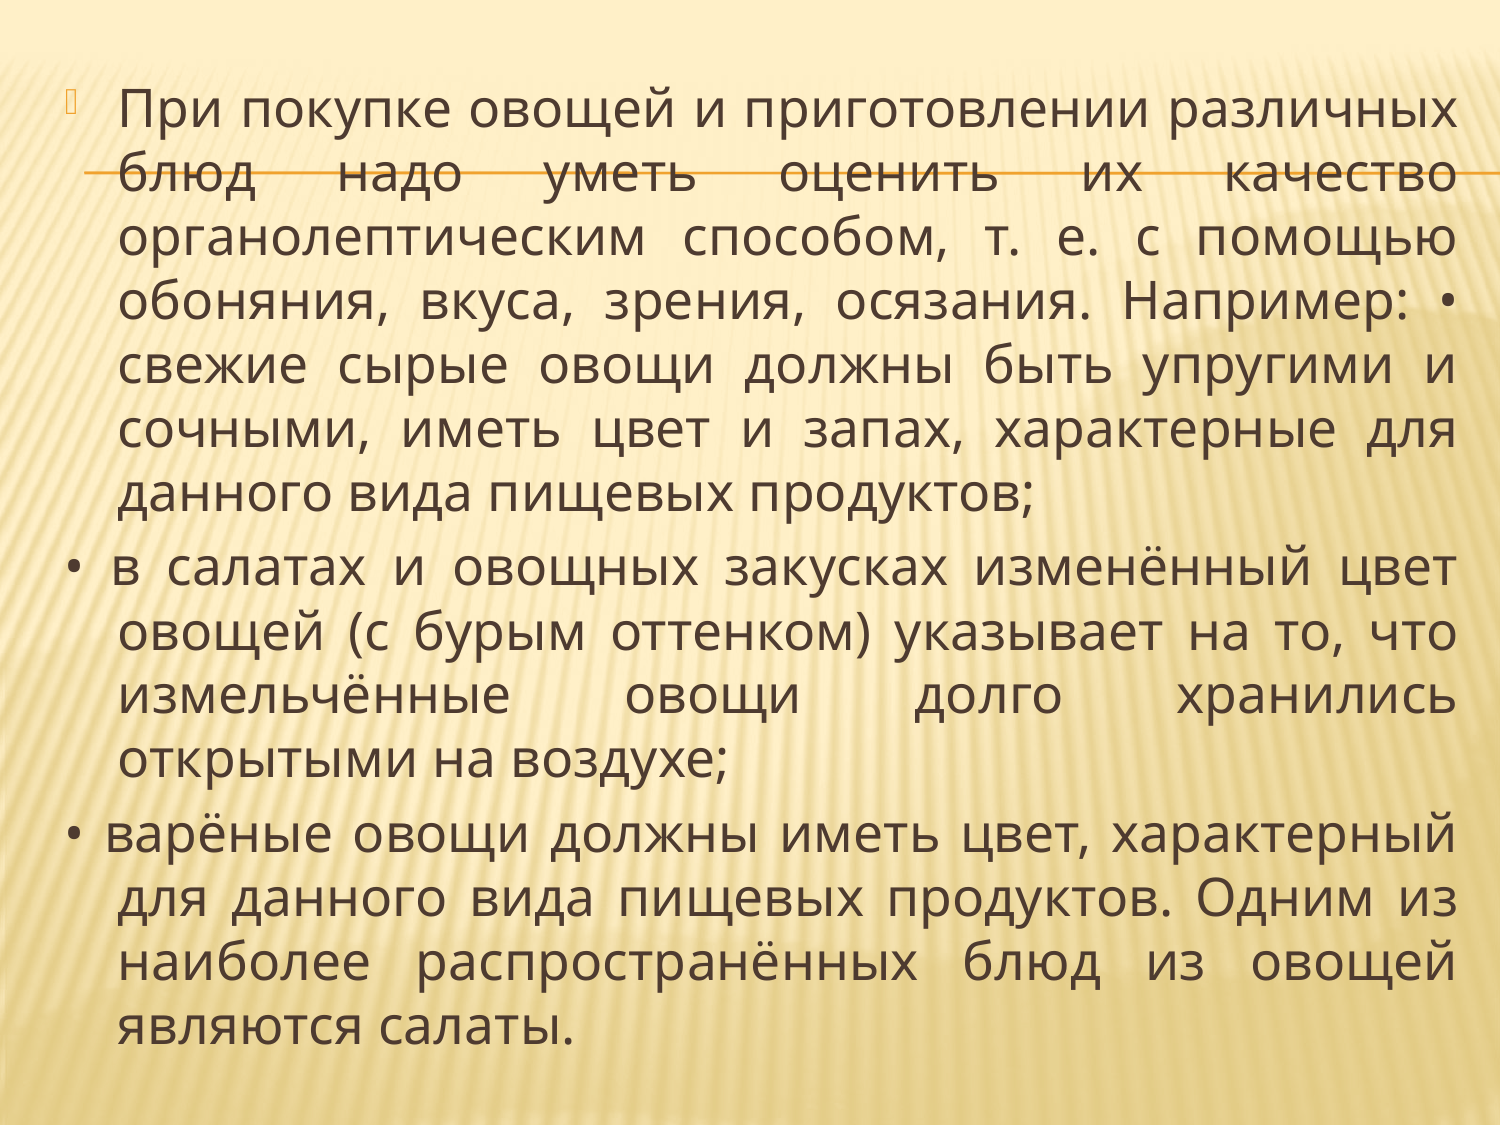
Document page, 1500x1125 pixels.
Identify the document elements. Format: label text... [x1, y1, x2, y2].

list При покупке овощей и приготовлении различных блюд надо уметь оценить их качество органолептическим способом, т. е. с помощью обоняния, вкуса, зрения, осязания. Например: • свежие сырые овощи должны быть упругими и сочными, иметь цвет и запах, характерные для данного вида пищевых продуктов; • в салатах и овощных закусках изменённый цвет овощей (с бурым оттенком) указывает на то, что измельчённые овощи долго хранились открытыми на воздухе; • варёные овощи должны иметь цвет, характерный для данного вида пищевых продуктов. Одним из наиболее распространённых блюд из овощей являются салаты. [50, 66, 1475, 1083]
